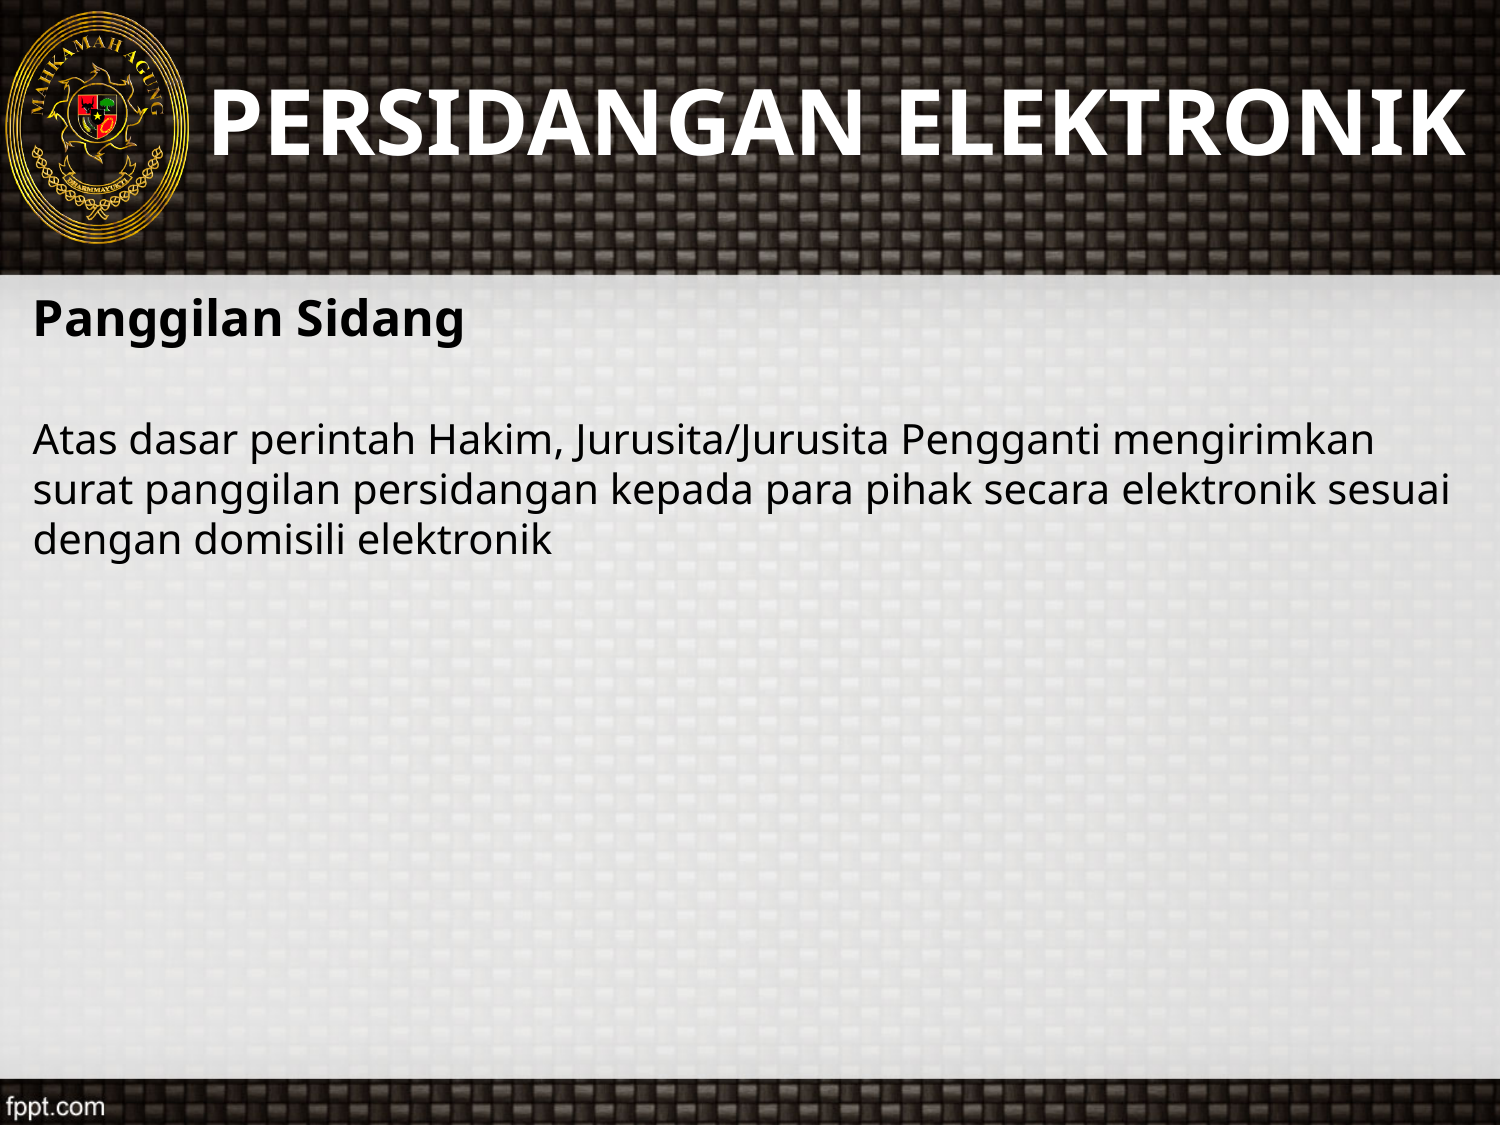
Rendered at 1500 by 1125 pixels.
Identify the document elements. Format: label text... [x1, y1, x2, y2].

list Panggilan Sidang Atas dasar perintah Hakim, Jurusita/Jurusita Pengganti mengirimkan surat panggilan persidangan kepada para pihak secara elektronik sesuai dengan domisili elektronik [17, 278, 1483, 1071]
picture [0, 0, 1500, 1125]
title PERSIDANGAN ELEKTRONIK [193, 54, 1483, 184]
